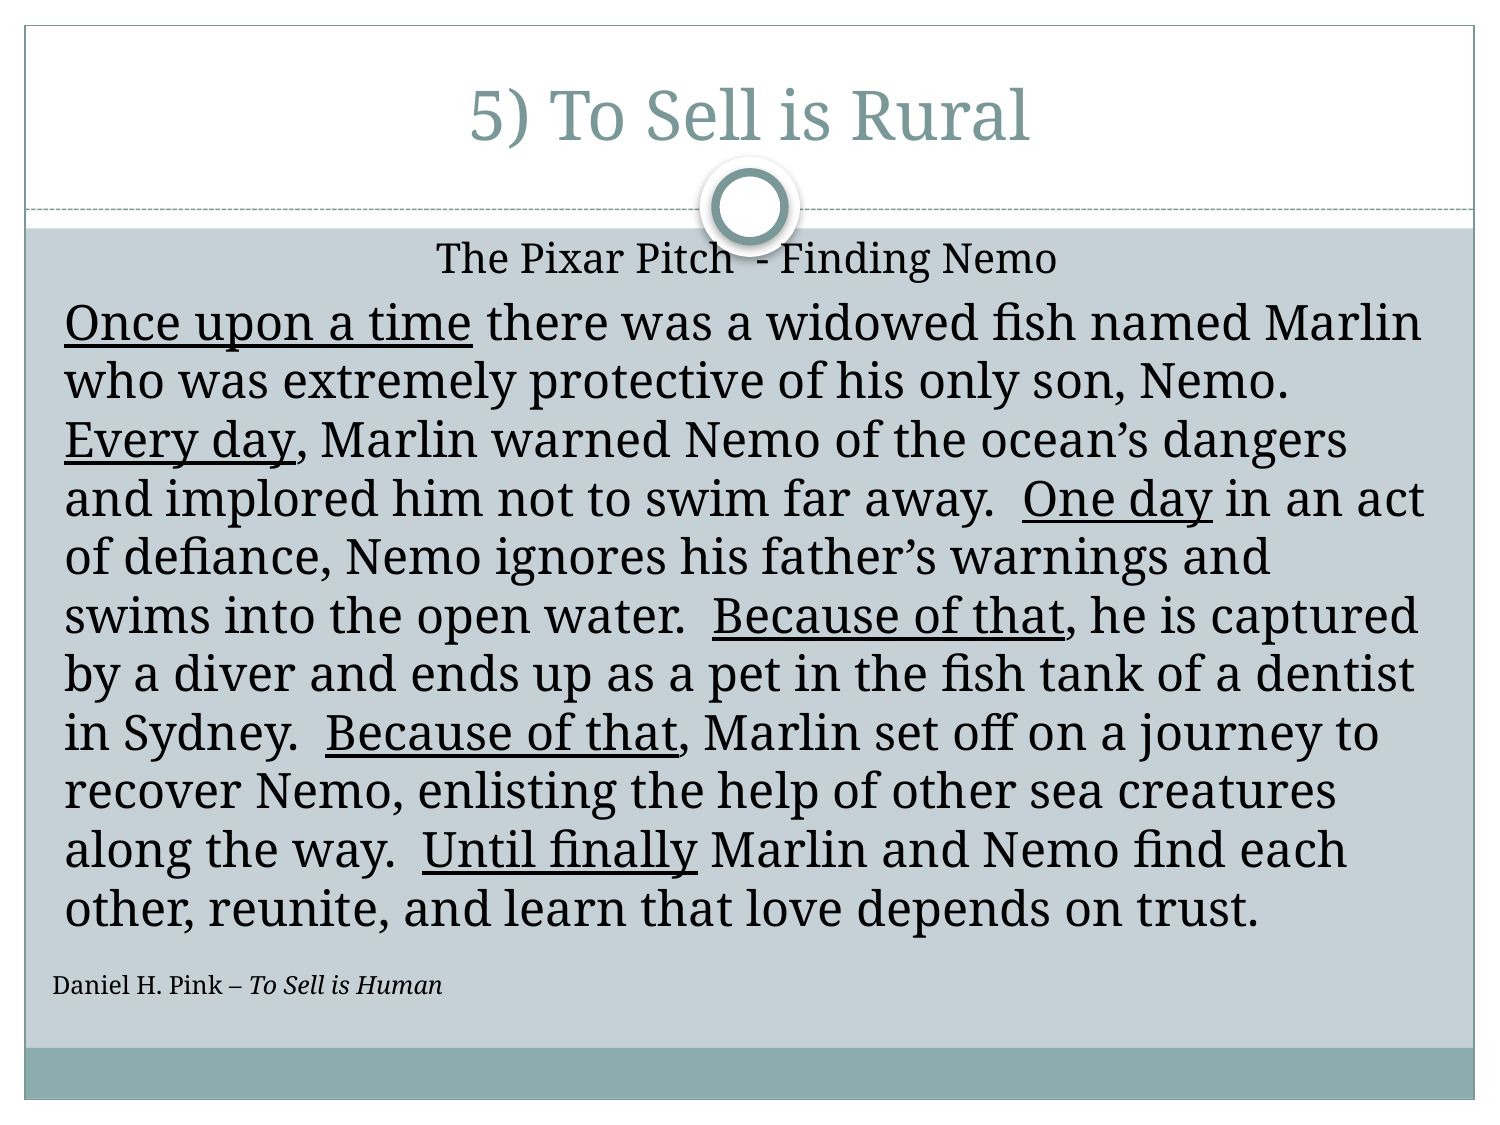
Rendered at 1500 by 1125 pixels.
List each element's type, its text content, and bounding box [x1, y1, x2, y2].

title 5) To Sell is Rural [50, 37, 1450, 162]
list The Pixar Pitch - Finding Nemo Once upon a time there was a widowed fish named Marlin who was extremely protective of his only son, Nemo. Every day, Marlin warned Nemo of the ocean’s dangers and implored him not to swim far away. One day in an act of defiance, Nemo ignores his father’s warnings and swims into the open water. Because of that, he is captured by a diver and ends up as a pet in the fish tank of a dentist in Sydney. Because of that, Marlin set off on a journey to recover Nemo, enlisting the help of other sea creatures along the way. Until finally Marlin and Nemo find each other, reunite, and learn that love depends on trust. [49, 224, 1445, 1001]
text_box Daniel H. Pink – To Sell is Human [37, 962, 718, 1008]
